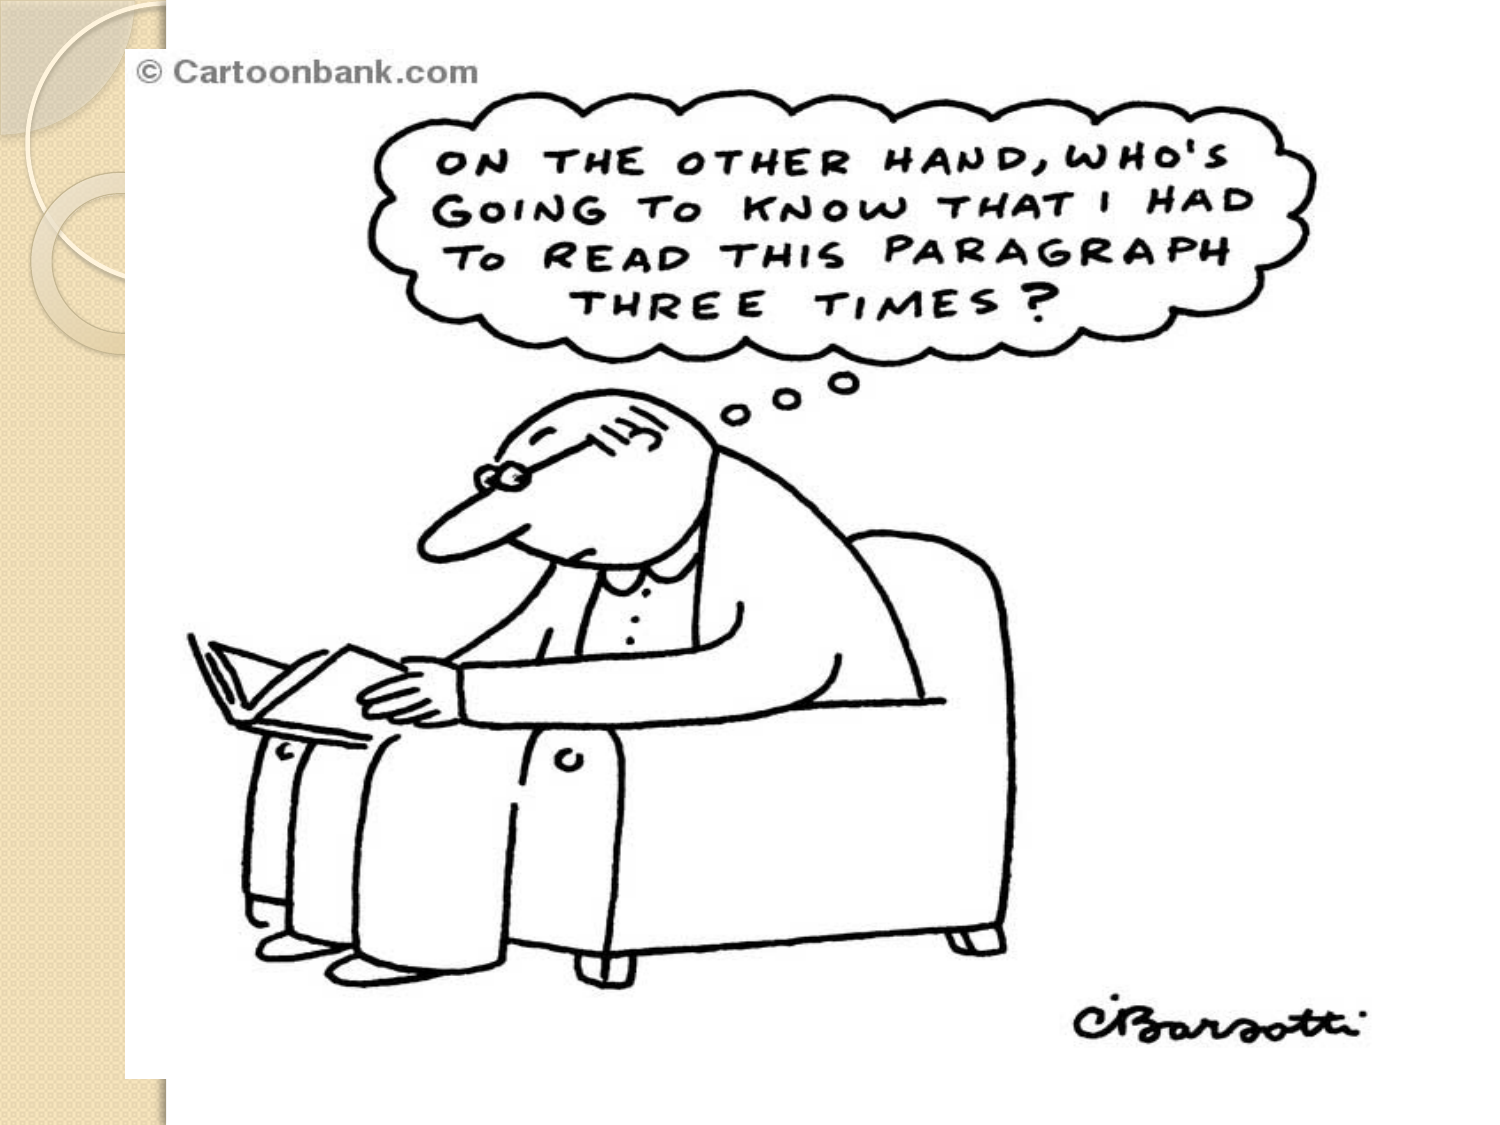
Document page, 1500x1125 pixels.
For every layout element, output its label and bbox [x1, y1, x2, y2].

list [124, 49, 1401, 1079]
